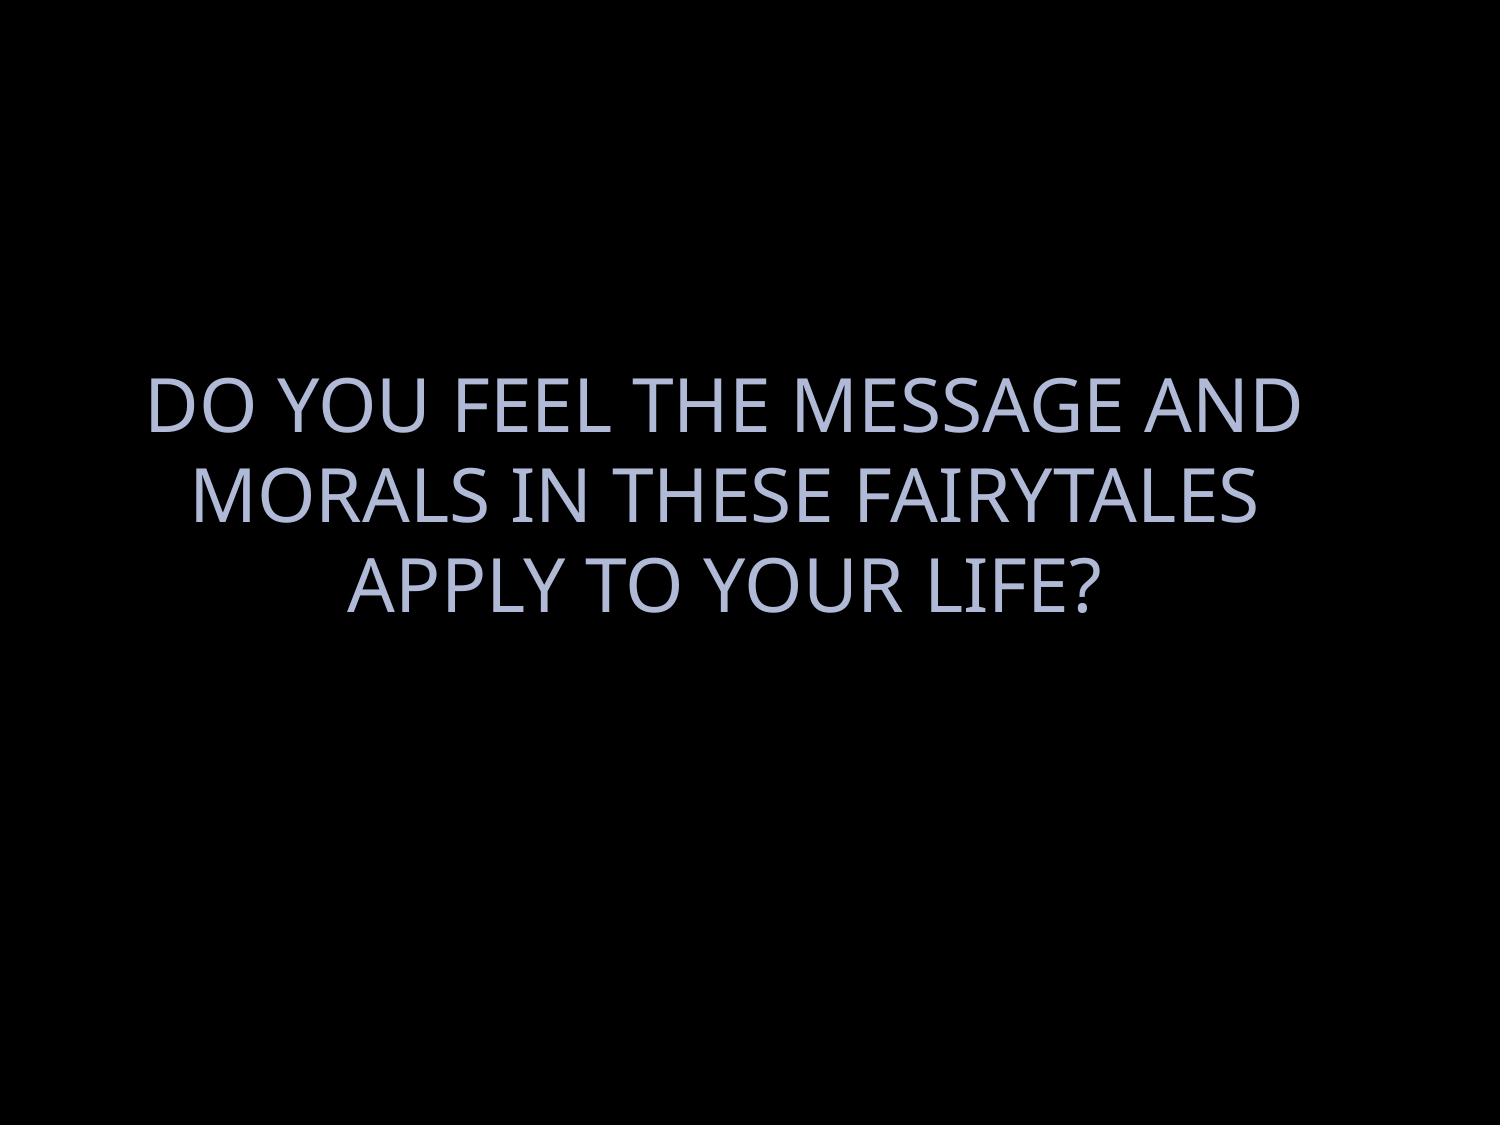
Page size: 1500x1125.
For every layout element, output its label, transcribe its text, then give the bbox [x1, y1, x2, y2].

text_box DO YOU FEEL THE MESSAGE AND MORALS IN THESE FAIRYTALES APPLY TO YOUR LIFE? [112, 349, 1338, 635]
